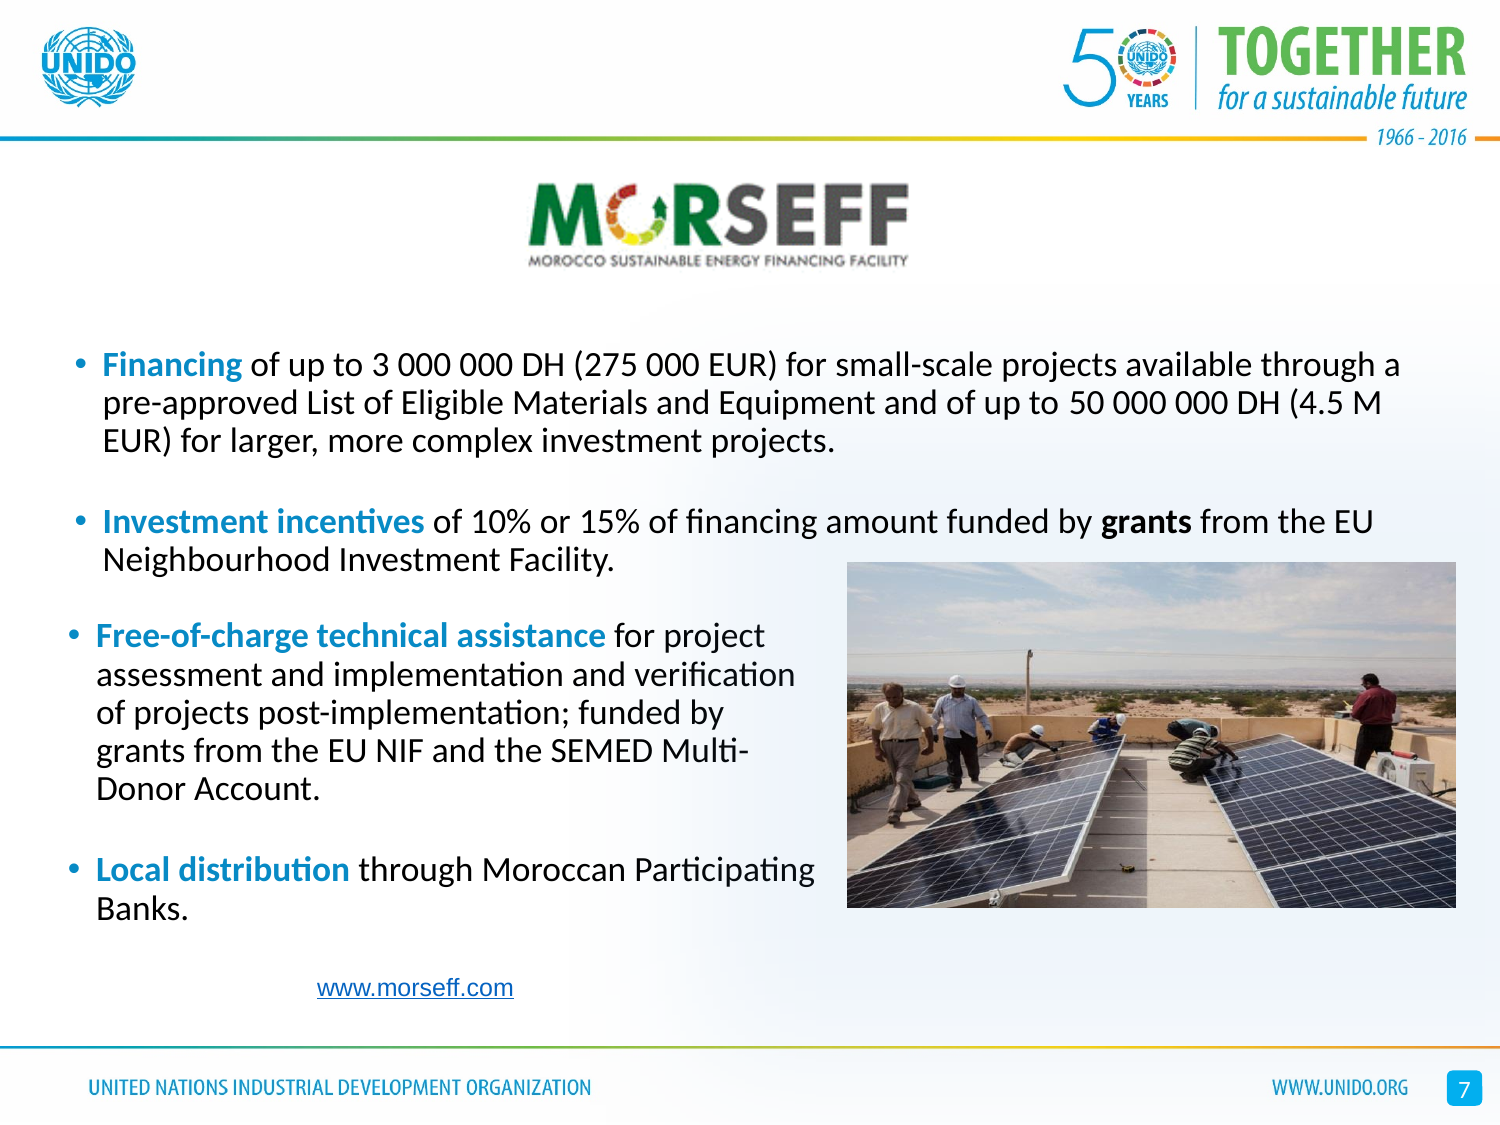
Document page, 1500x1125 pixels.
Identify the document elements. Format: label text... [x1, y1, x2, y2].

picture [502, 172, 936, 279]
list Free-of-charge technical assistance for project assessment and implementation and verification of projects post-implementation; funded by grants from the EU NIF and the SEMED Multi-Donor Account. Local distribution through Moroccan Participating Banks. [52, 609, 736, 991]
picture [847, 562, 1456, 909]
text_box www.morseff.com [302, 964, 529, 1009]
text_box Financing of up to 3 000 000 DH (275 000 EUR) for small-scale projects available through a pre-approved List of Eligible Materials and Equipment and of up to 50 000 000 DH (4.5 M EUR) for larger, more complex investment projects. Investment incentives of 10% or 15% of financing amount funded by grants from the EU Neighbourhood Investment Facility. [59, 338, 1430, 681]
picture [0, 1046, 1500, 1122]
picture [0, 0, 1500, 147]
